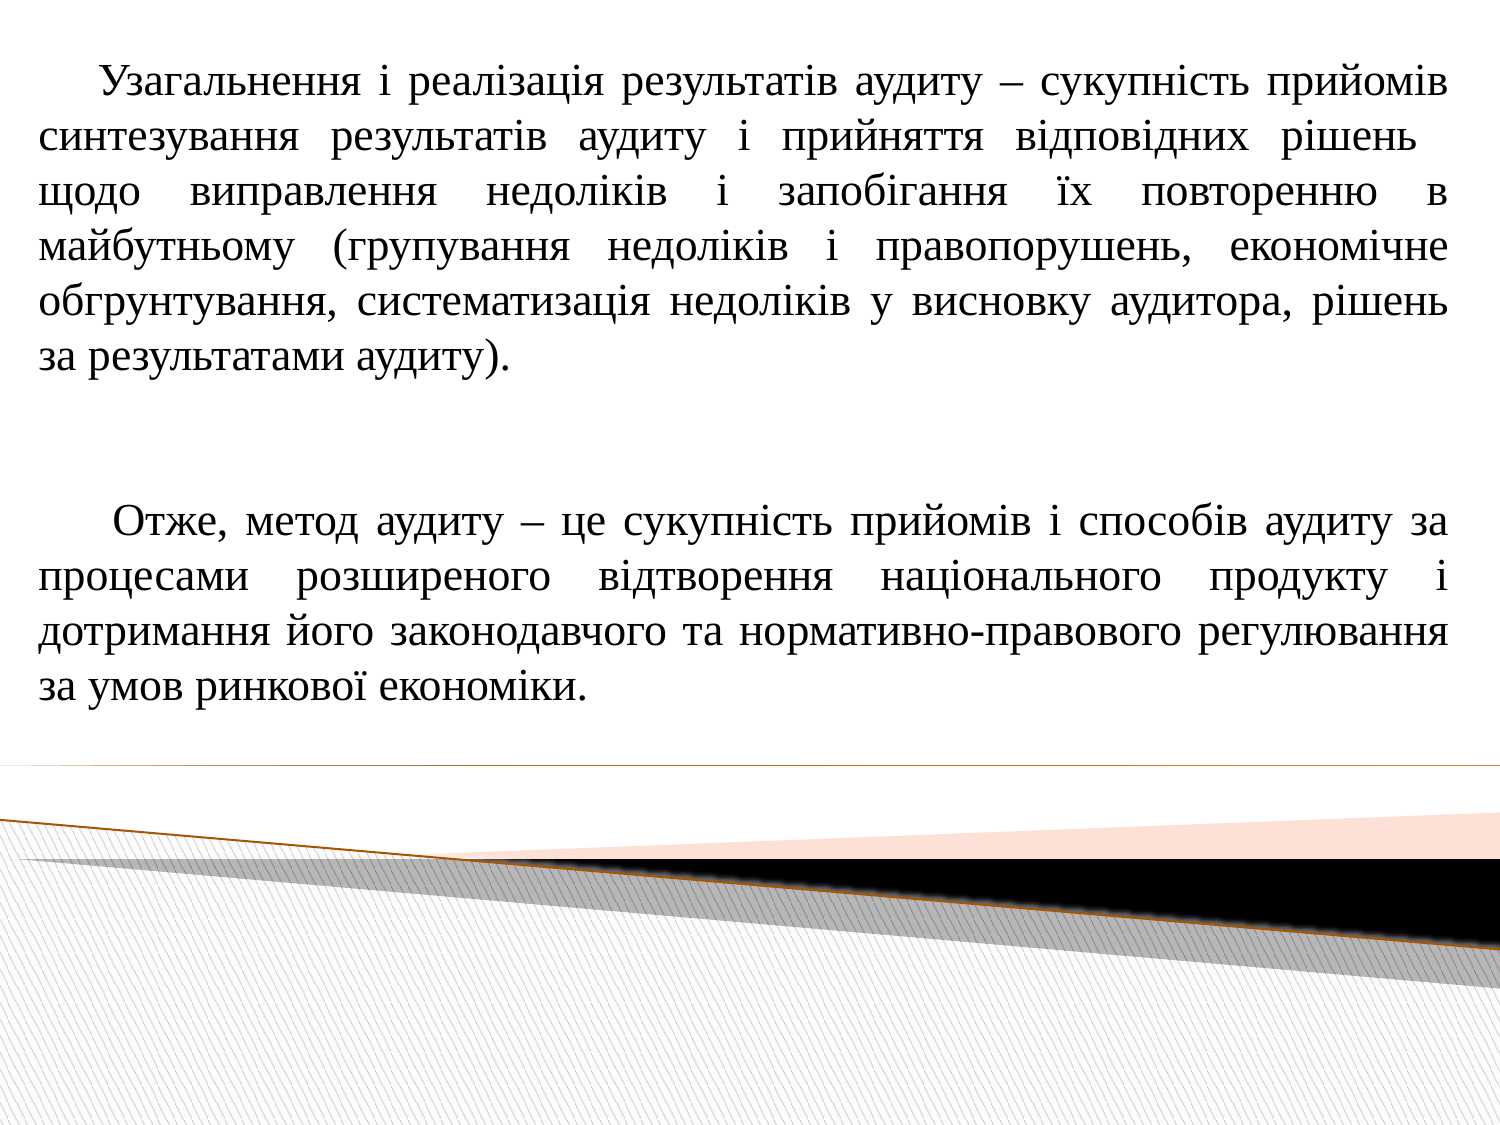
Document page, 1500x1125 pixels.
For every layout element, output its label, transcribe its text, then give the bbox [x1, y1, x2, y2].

text_box Узагальнення і реалізація результатів аудиту – сукупність прийомів синтезування результатів аудиту і прийняття відповідних рішень щодо виправлення недоліків і запобігання їх повторенню в майбутньому (групування недоліків і правопорушень, економічне обгрунтування, систематизація недоліків у висновку аудитора, рішень за результатами аудиту). Отже, метод аудиту – це сукупність прийомів і способів аудиту за процесами розширеного відтворення національного продукту і дотримання його законодавчого та нормативно-правового регулювання за умов ринкової економіки. [23, 42, 1465, 717]
